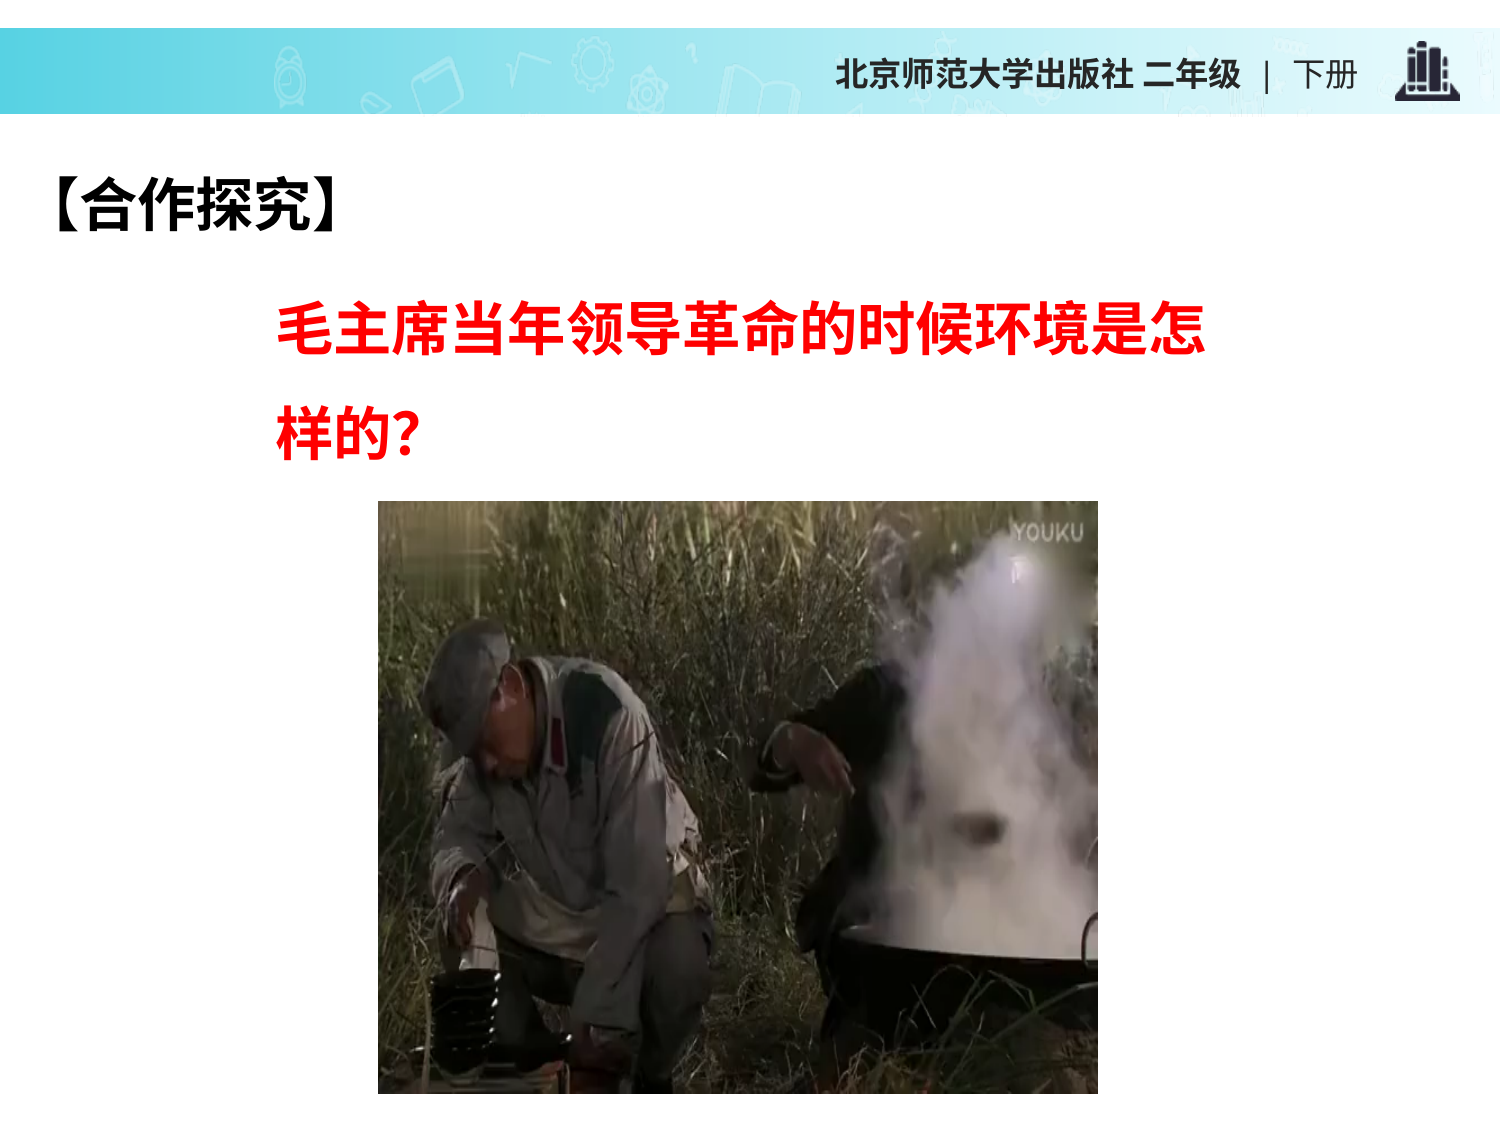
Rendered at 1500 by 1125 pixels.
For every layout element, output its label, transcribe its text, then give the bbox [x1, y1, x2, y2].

text_box 【合作探究】 [6, 161, 678, 246]
picture [274, 31, 1500, 117]
text_box 毛主席当年领导革命的时候环境是怎样的？ [260, 249, 1240, 475]
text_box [377, 500, 1099, 1095]
